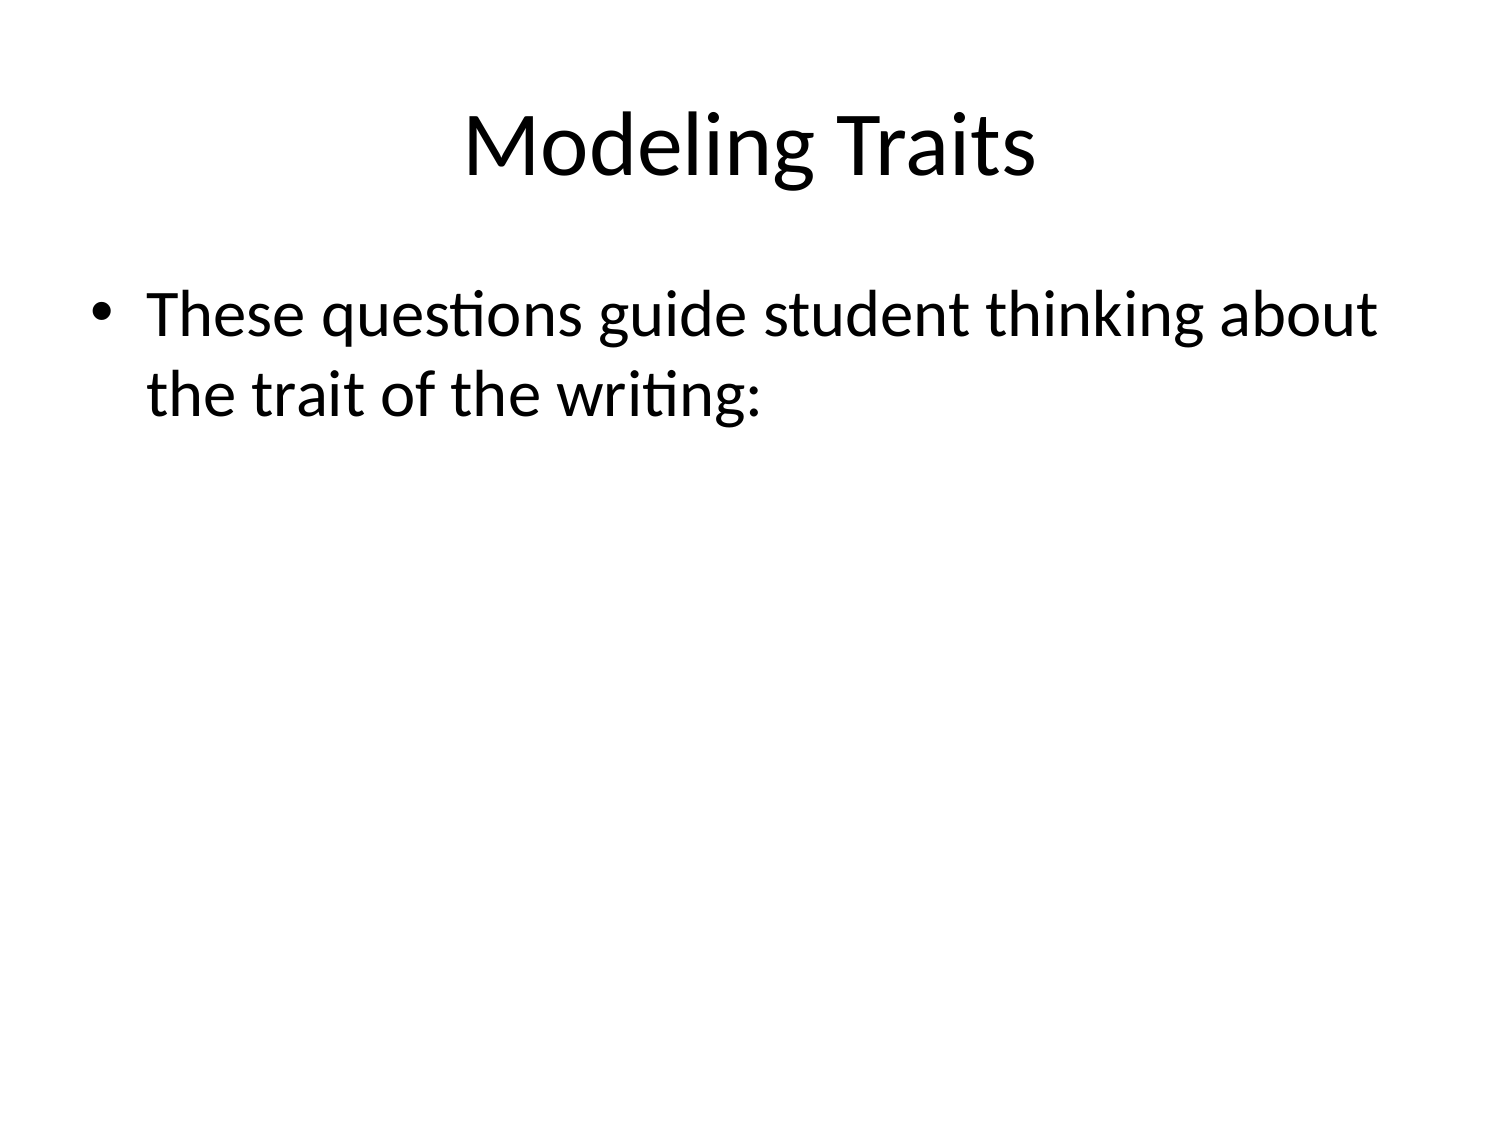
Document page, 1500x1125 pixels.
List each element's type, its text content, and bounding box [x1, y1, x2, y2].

title Modeling Traits [75, 45, 1425, 233]
list These questions guide student thinking about the trait of the writing: [75, 262, 1425, 1005]
